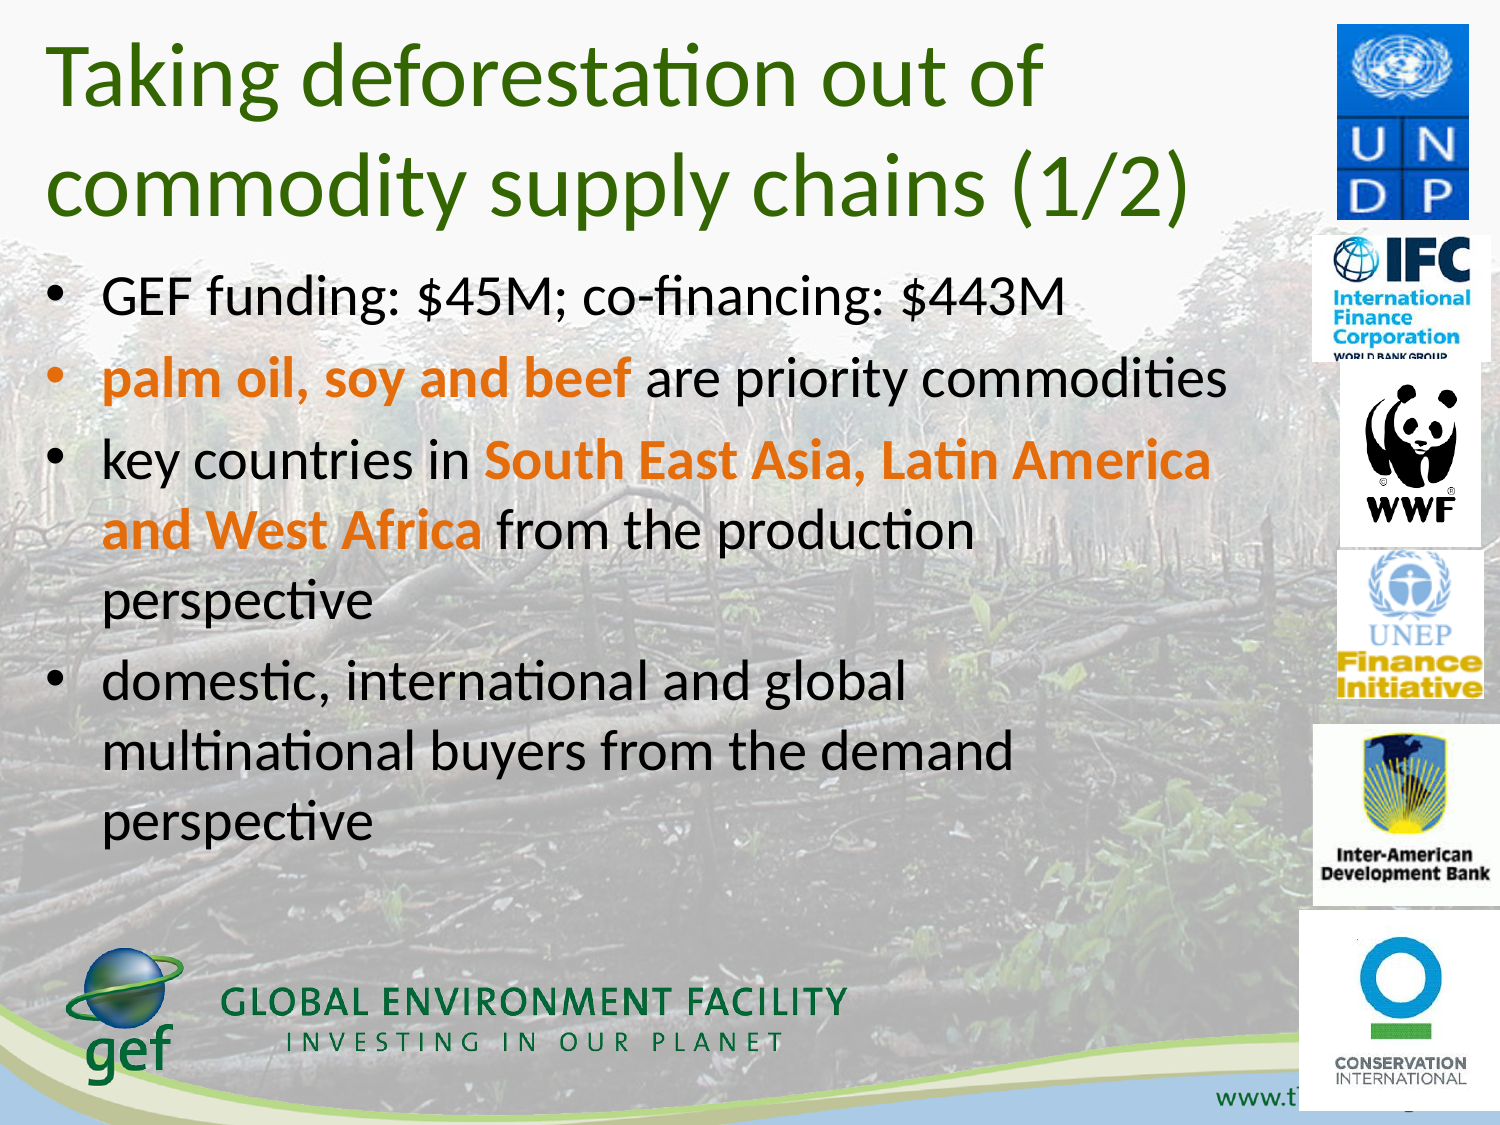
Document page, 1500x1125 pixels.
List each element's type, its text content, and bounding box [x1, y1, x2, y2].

picture [1312, 234, 1491, 547]
title Taking deforestation out of commodity supply chains (1/2) [0, 0, 1500, 251]
list GEF funding: $45M; co-financing: $443M palm oil, soy and beef are priority commodities key countries in South East Asia, Latin America and West Africa from the production perspective domestic, international and global multinational buyers from the demand perspective [0, 249, 1276, 925]
picture [1337, 550, 1484, 699]
picture [1312, 724, 1500, 906]
picture [1337, 24, 1469, 220]
picture [0, 910, 1500, 1125]
